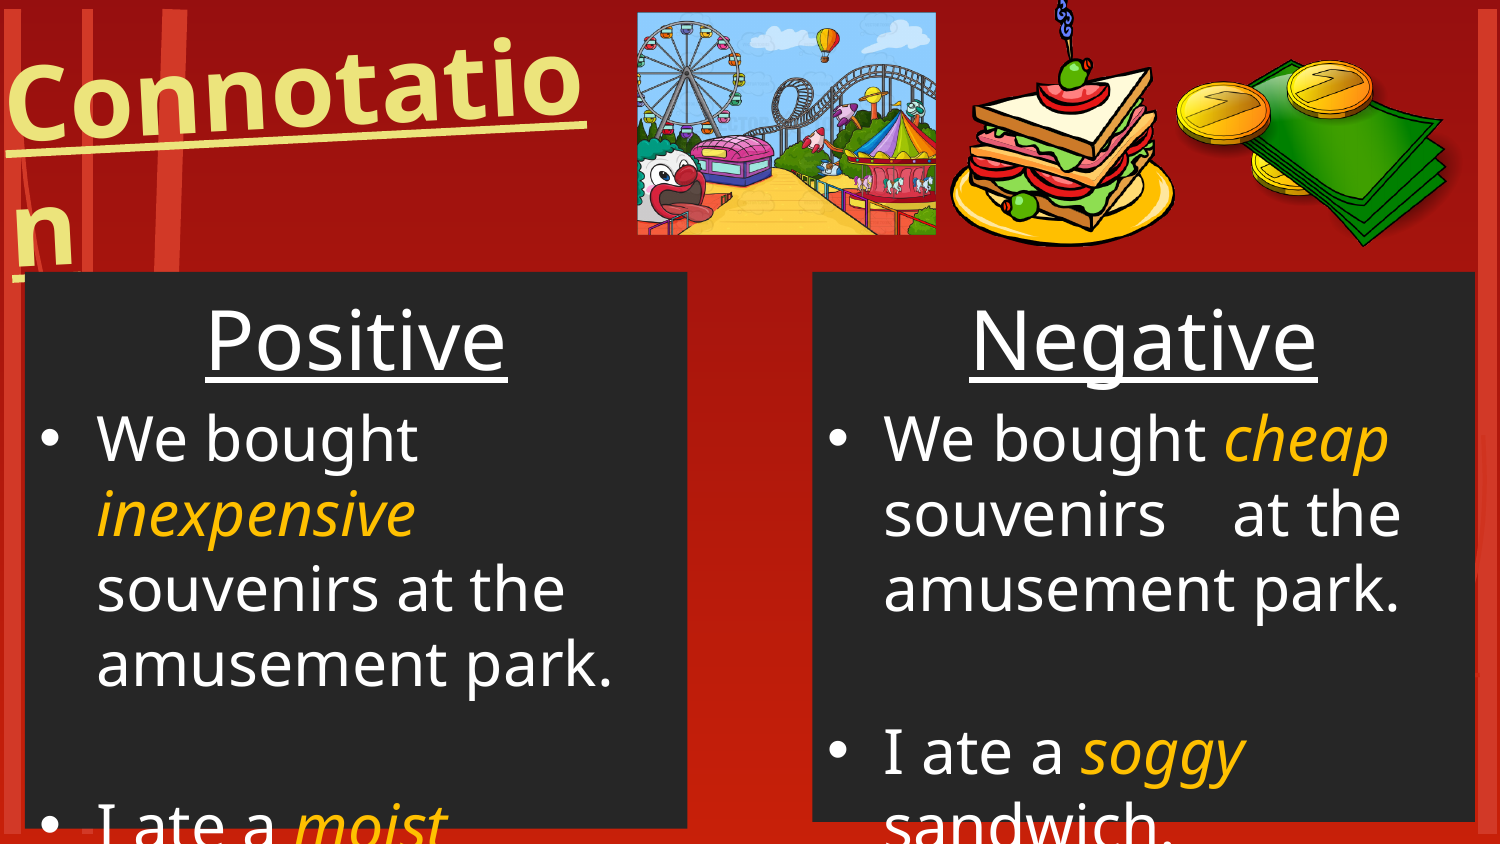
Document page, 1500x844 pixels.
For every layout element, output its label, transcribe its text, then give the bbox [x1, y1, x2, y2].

picture [949, 0, 1463, 248]
list Positive We bought inexpensive souvenirs at the amusement park. I ate a moist sandwich. I am a bargain shopper. [24, 271, 688, 829]
title Connotation [0, 59, 632, 235]
list Negative We bought cheap souvenirs at the amusement park. I ate a soggy sandwich. I am a cheapskate. [812, 271, 1475, 822]
picture [637, 12, 936, 235]
